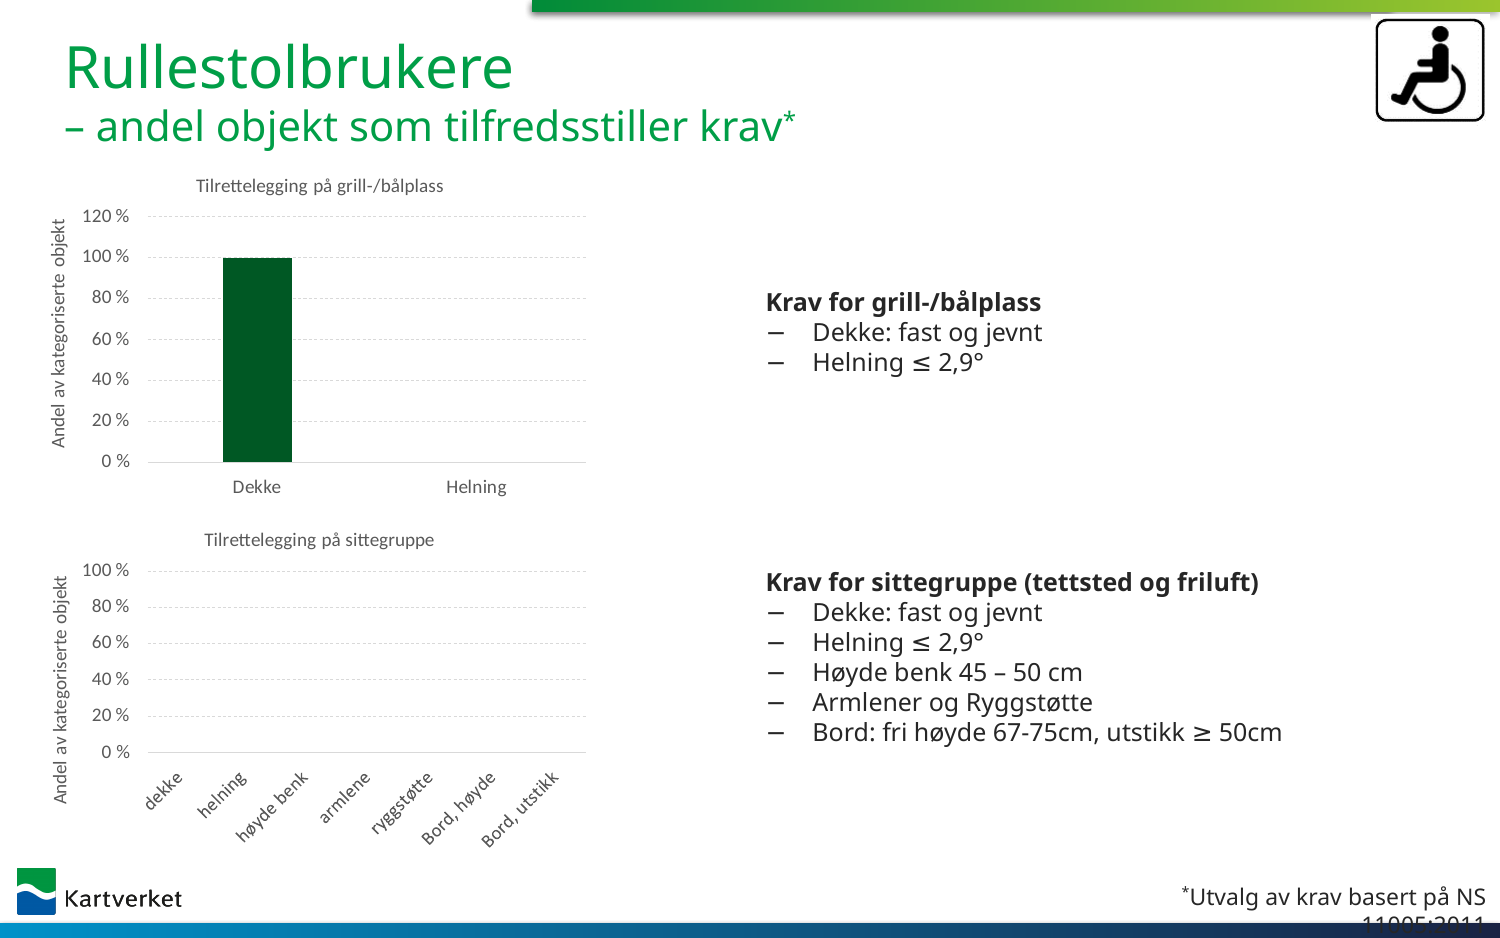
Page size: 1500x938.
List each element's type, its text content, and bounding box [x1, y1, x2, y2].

text_box Krav for grill-/bålplass Dekke: fast og jevnt Helning ≤ 2,9° [750, 279, 1452, 384]
picture [41, 520, 597, 859]
picture [1371, 13, 1491, 127]
text_box Krav for sittegruppe (tettsted og friluft) Dekke: fast og jevnt Helning ≤ 2,9° Høyde benk 45 – 50 cm Armlener og Ryggstøtte Bord: fri høyde 67-75cm, utstikk ≥ 50cm [750, 559, 1500, 754]
text_box *Utvalg av krav basert på NS 11005:2011 [1068, 873, 1500, 938]
picture [41, 166, 597, 505]
text_box Rullestolbrukere – andel objekt som tilfredsstiller krav* [49, 14, 1431, 158]
